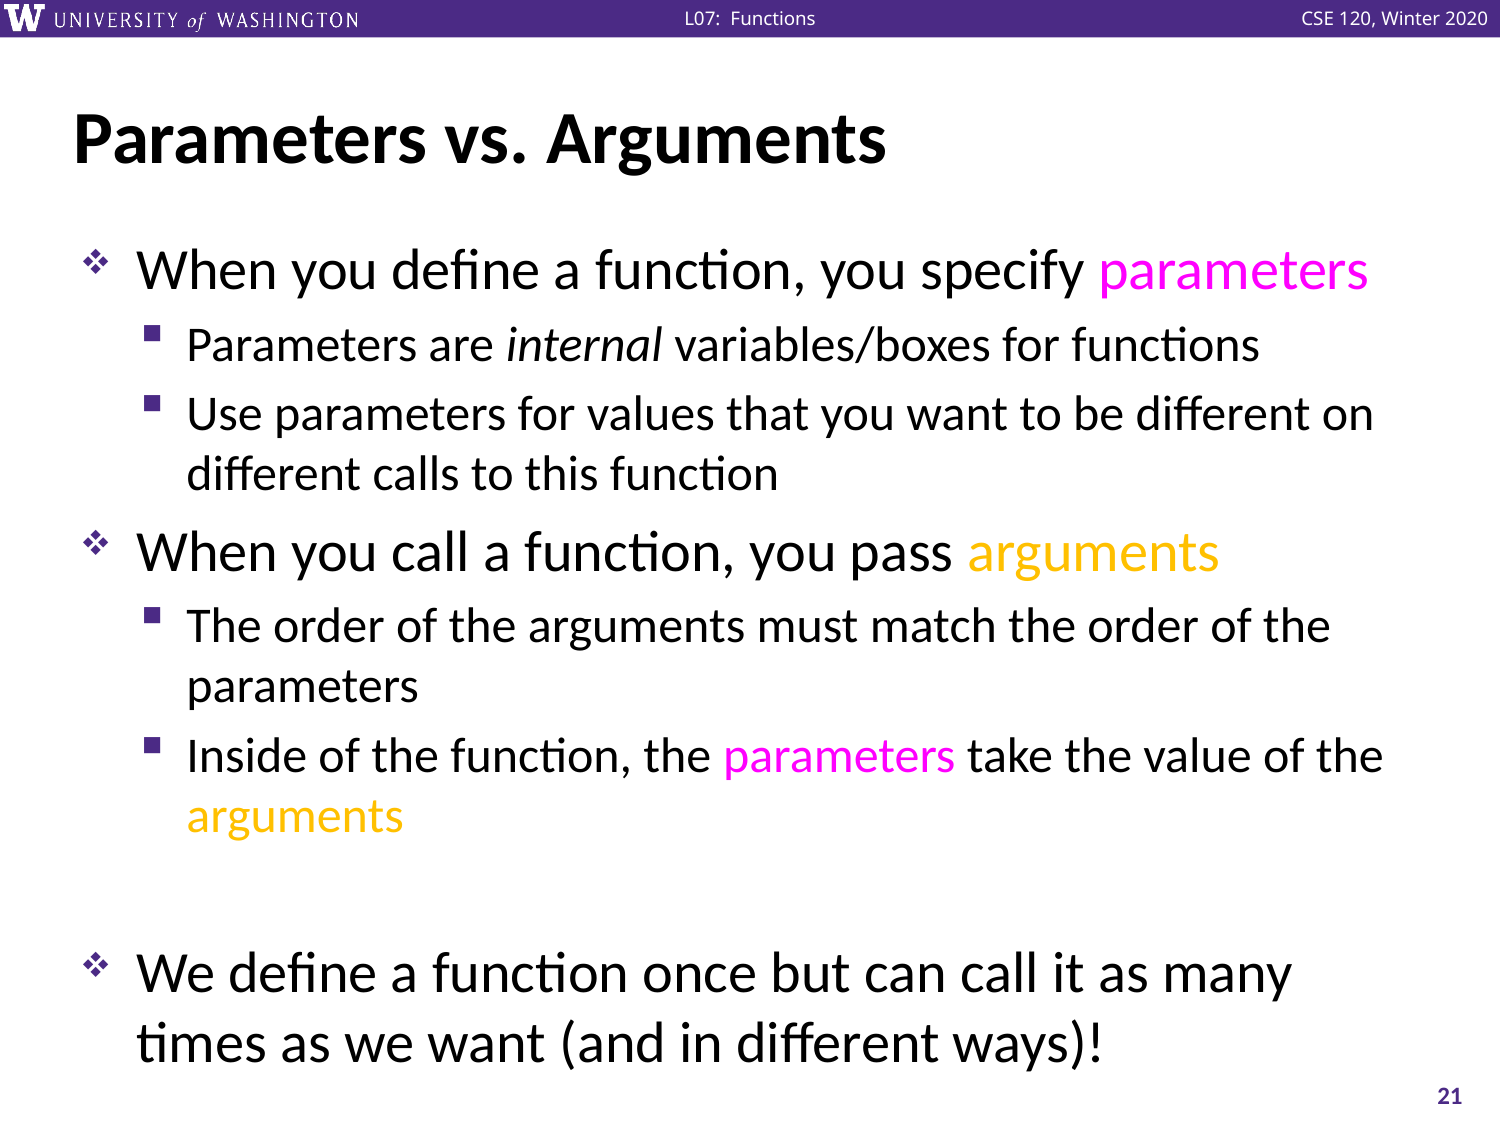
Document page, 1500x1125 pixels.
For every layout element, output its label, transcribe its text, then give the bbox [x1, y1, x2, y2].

slide_number 21 [1400, 1065, 1500, 1125]
picture [4, 4, 358, 32]
list When you define a function, you specify parameters Parameters are internal variables/boxes for functions Use parameters for values that you want to be different on different calls to this function When you call a function, you pass arguments The order of the arguments must match the order of the parameters Inside of the function, the parameters take the value of the arguments We define a function once but can call it as many times as we want (and in different ways)! [64, 223, 1438, 1040]
title Parameters vs. Arguments [58, 71, 1438, 197]
